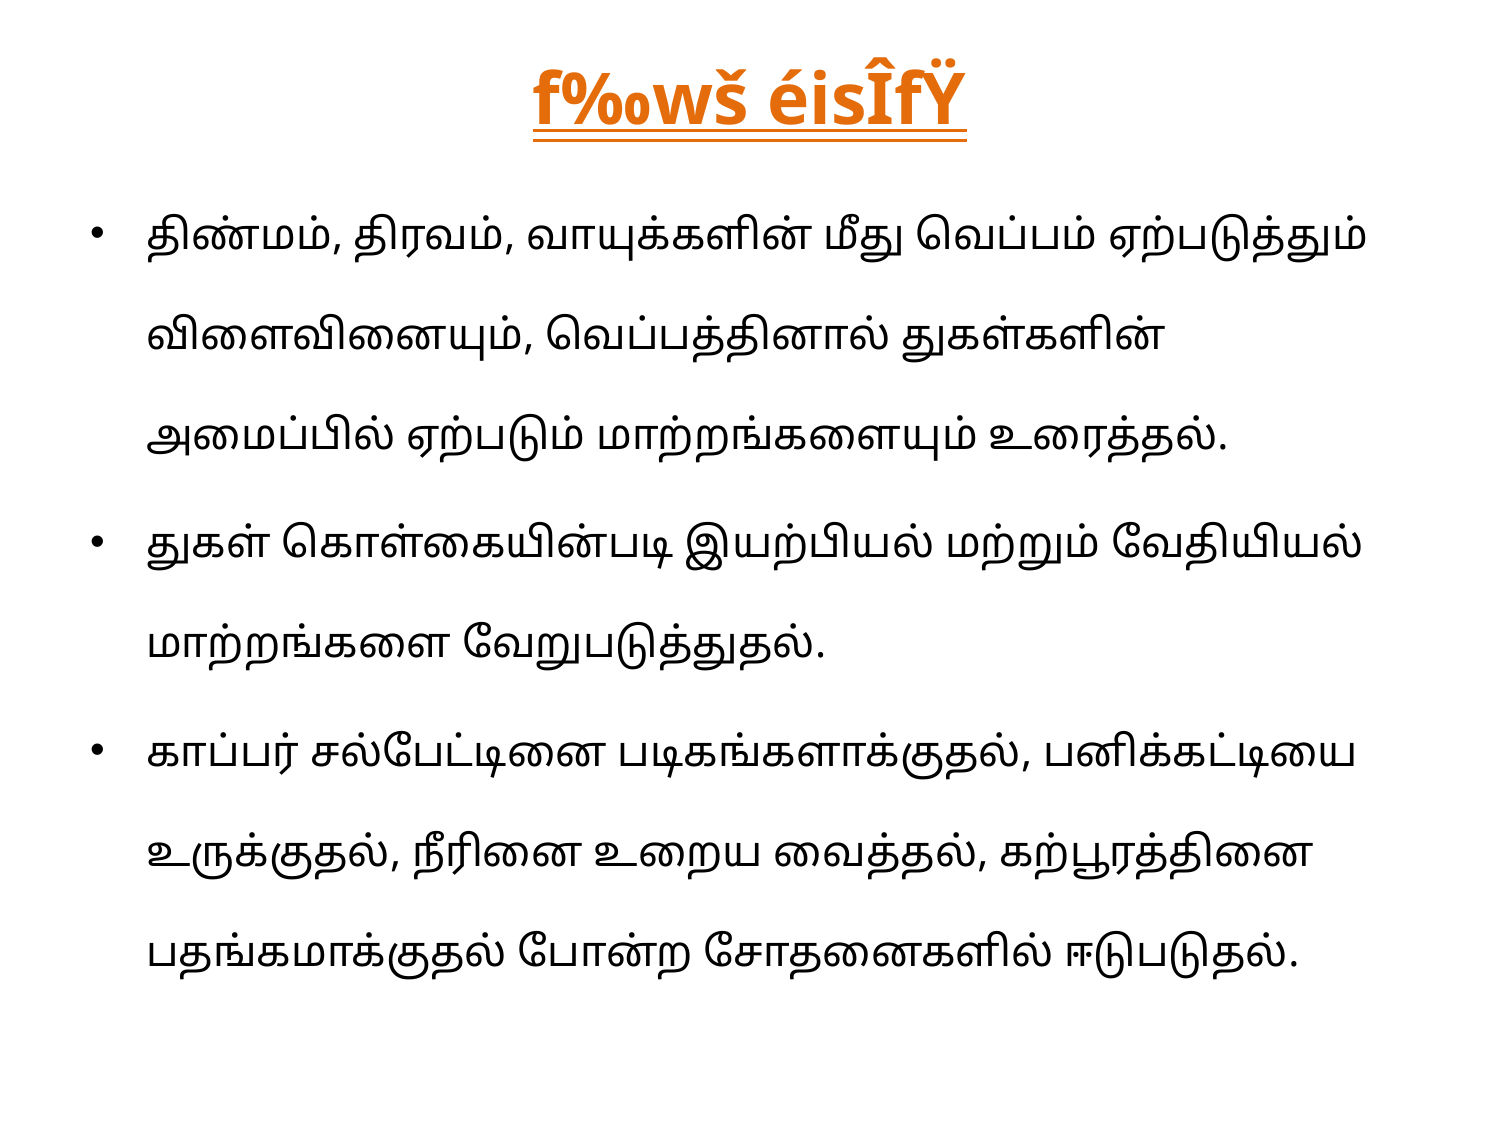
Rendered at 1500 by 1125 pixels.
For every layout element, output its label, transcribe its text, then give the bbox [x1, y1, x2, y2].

list திண்மம், திரவம், வாயுக்களின் மீது வெப்பம் ஏற்படுத்தும் விளைவினையும், வெப்பத்தினால் துகள்களின் அமைப்பில் ஏற்படும் மாற்றங்களையும் உரைத்தல். துகள் கொள்கையின்படி இயற்பியல் மற்றும் வேதியியல் மாற்றங்களை வேறுபடுத்துதல். காப்பர் சல்பேட்டினை படிகங்களாக்குதல், பனிக்கட்டியை உருக்குதல், நீரினை உறைய வைத்தல், கற்பூரத்தினை பதங்கமாக்குதல் போன்ற சோதனைகளில் ஈடுபடுதல். [75, 149, 1425, 1125]
title f‰wš éisÎfŸ [75, 45, 1425, 149]
